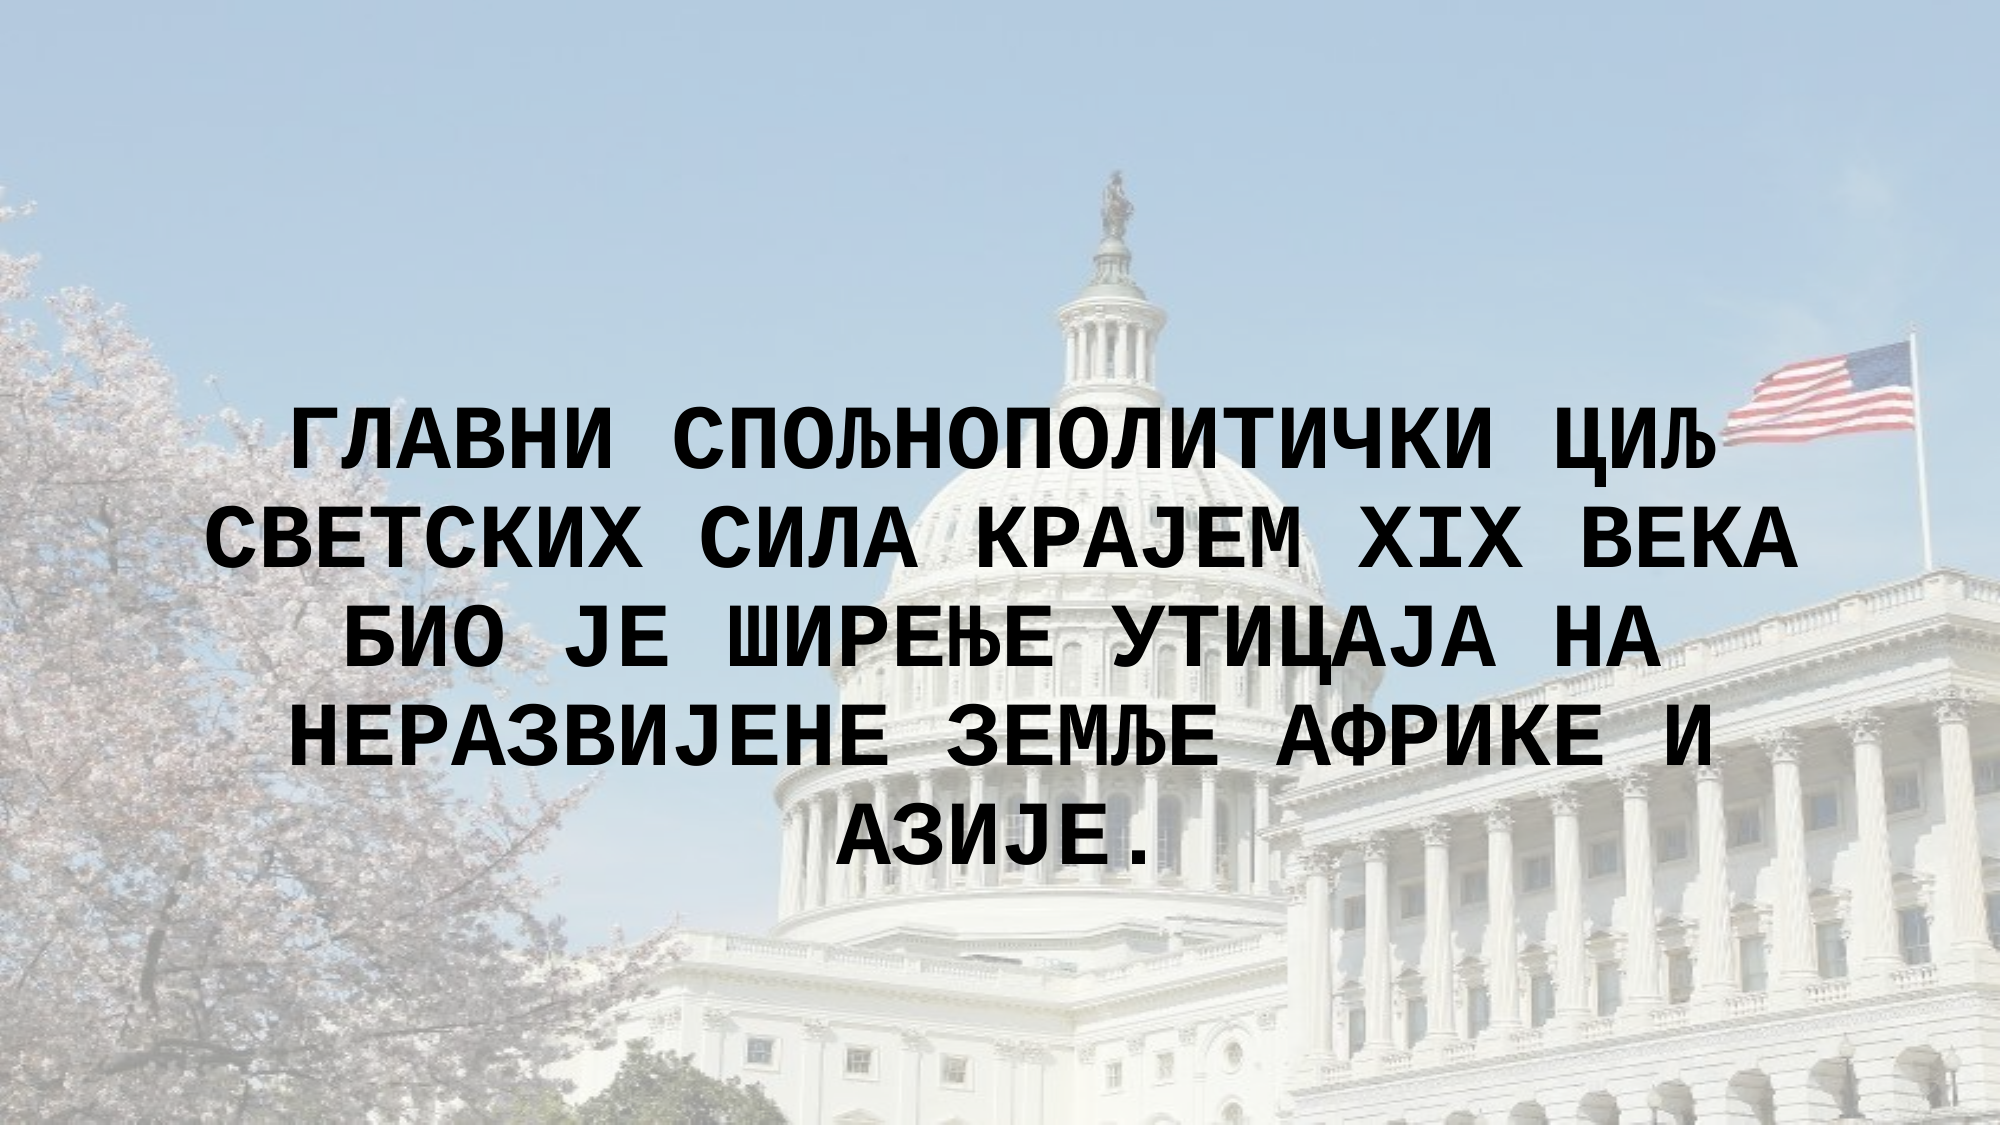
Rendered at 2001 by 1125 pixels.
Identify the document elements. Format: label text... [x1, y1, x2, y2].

title ГЛАВНИ СПОЉНОПОЛИТИЧКИ ЦИЉ СВЕТСКИХ СИЛА КРАЈЕМ XIX ВЕКА БИО ЈЕ ШИРЕЊЕ УТИЦАЈА НА НЕРАЗВИЈЕНЕ ЗЕМЉЕ АФРИКЕ И АЗИЈЕ. [109, 271, 1893, 1003]
